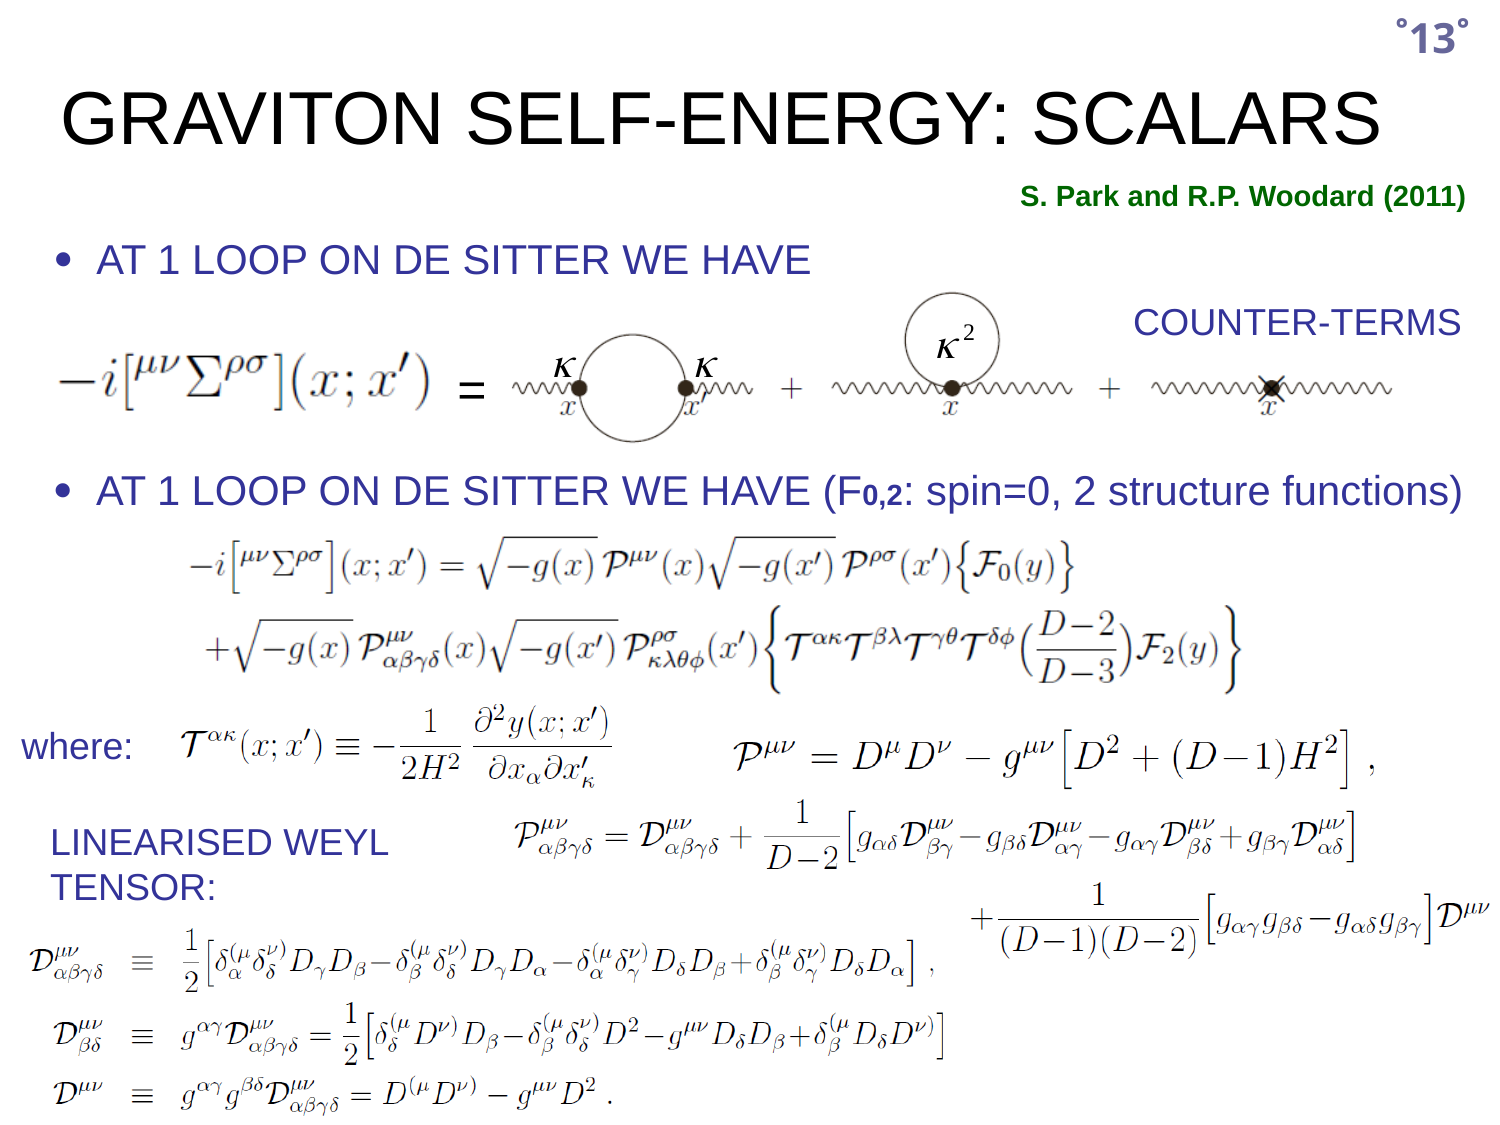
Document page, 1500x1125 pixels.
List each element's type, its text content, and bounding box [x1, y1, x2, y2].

picture [159, 520, 1244, 791]
text_box  AT 1 LOOP ON DE SITTER WE HAVE (F0,2: spin=0, 2 structure functions) [41, 456, 1500, 521]
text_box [929, 314, 982, 366]
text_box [546, 349, 585, 385]
text_box where: [6, 714, 149, 775]
text_box COUNTER-TERMS [1406, 290, 1477, 351]
title GRAVITON SELF-ENERGY: SCALARS [0, 45, 1447, 185]
picture [46, 308, 436, 429]
picture [29, 798, 1495, 1118]
text_box ˚13˚ [1364, 7, 1500, 67]
text_box S. Park and R.P. Woodard (2011) [1005, 169, 1482, 220]
picture [725, 715, 1377, 794]
text_box = [442, 349, 492, 425]
picture [497, 280, 1400, 456]
text_box  AT 1 LOOP ON DE SITTER WE HAVE [41, 225, 869, 290]
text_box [688, 349, 727, 385]
text_box LINEARISED WEYL TENSOR: [35, 810, 467, 916]
